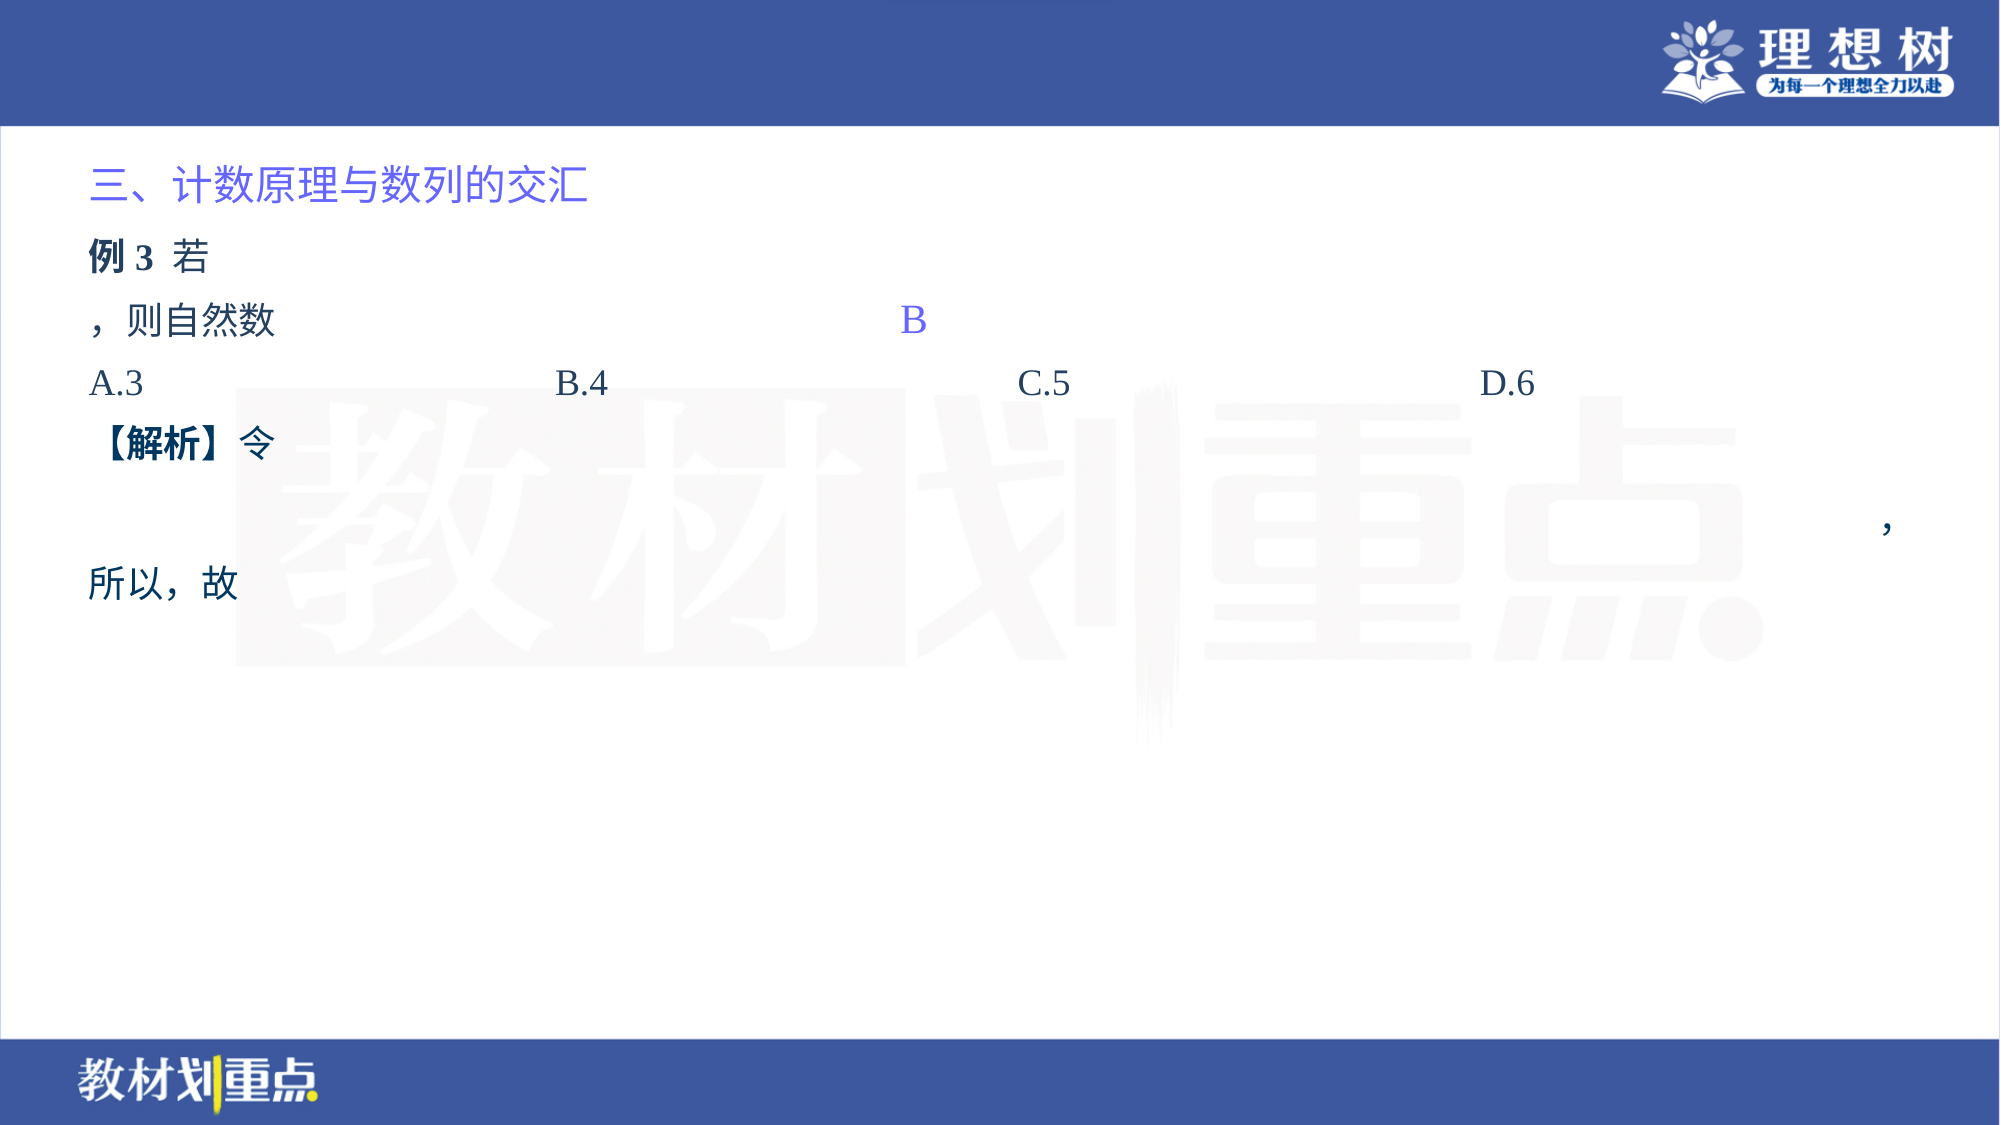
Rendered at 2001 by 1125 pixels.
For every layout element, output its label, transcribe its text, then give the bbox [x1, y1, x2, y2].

text_box B [884, 290, 943, 336]
picture [0, 0, 2000, 1125]
text_box 三、计数原理与数列的交汇 [88, 135, 1911, 270]
text_box A.3 B.4 C.5 D.6 [88, 336, 1911, 396]
